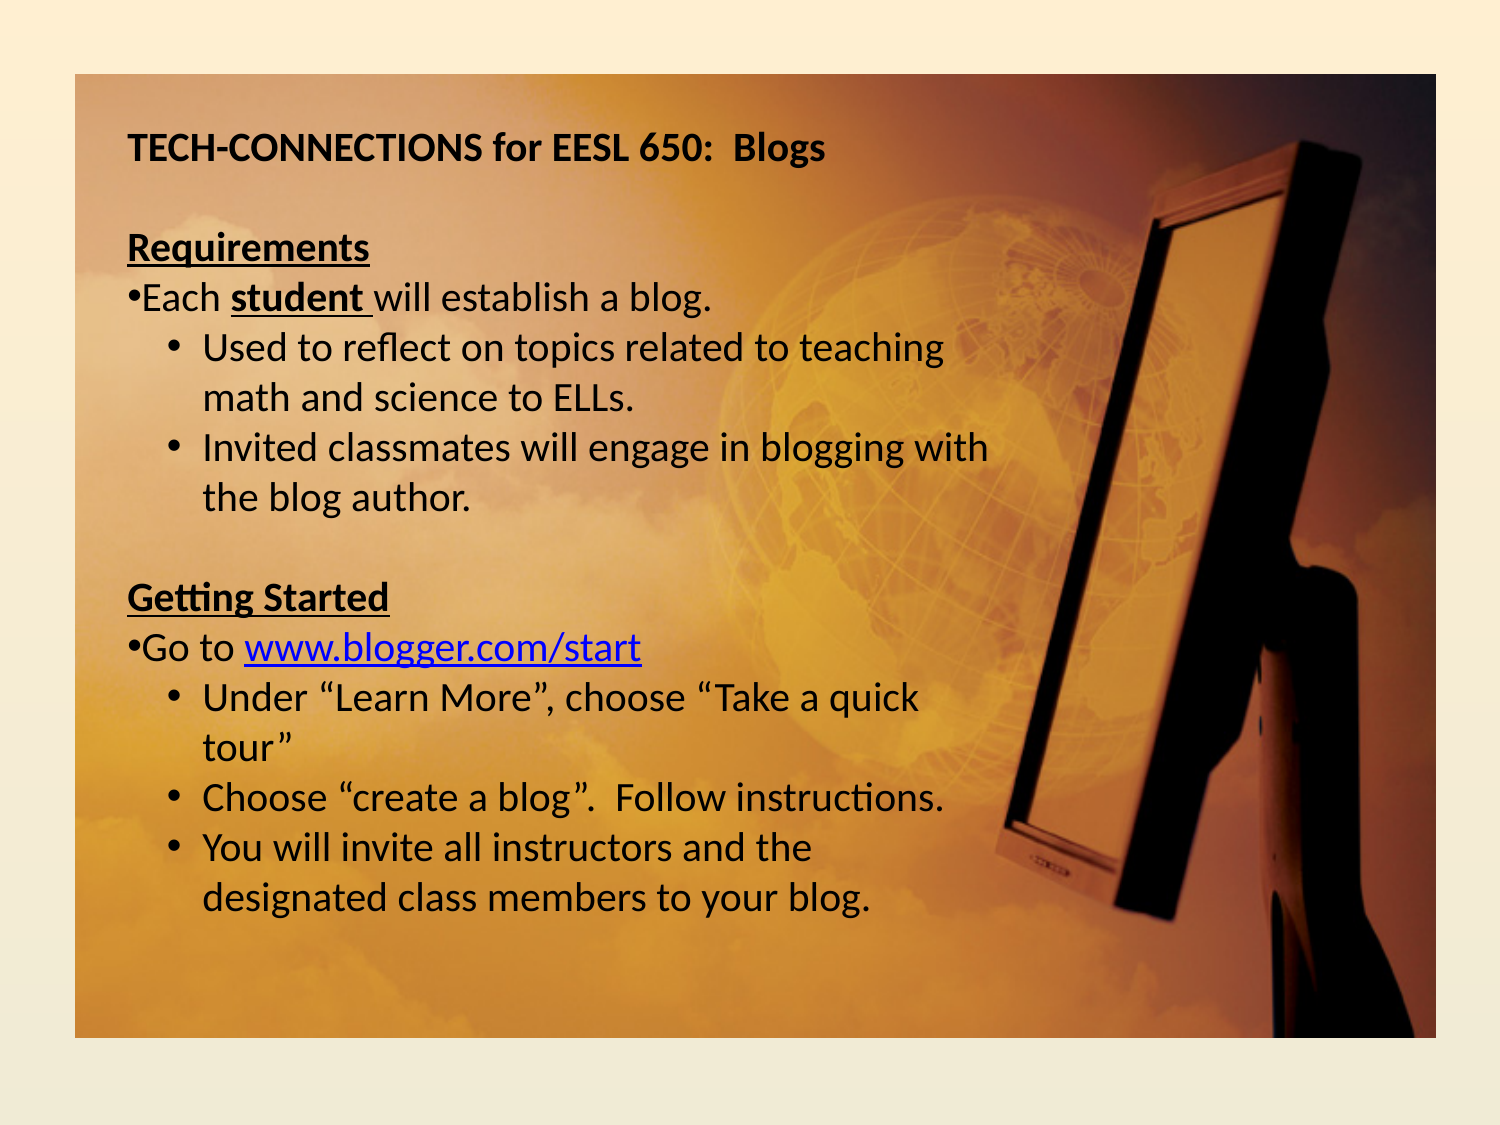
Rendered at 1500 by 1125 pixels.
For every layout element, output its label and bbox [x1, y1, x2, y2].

list [74, 74, 1437, 1038]
